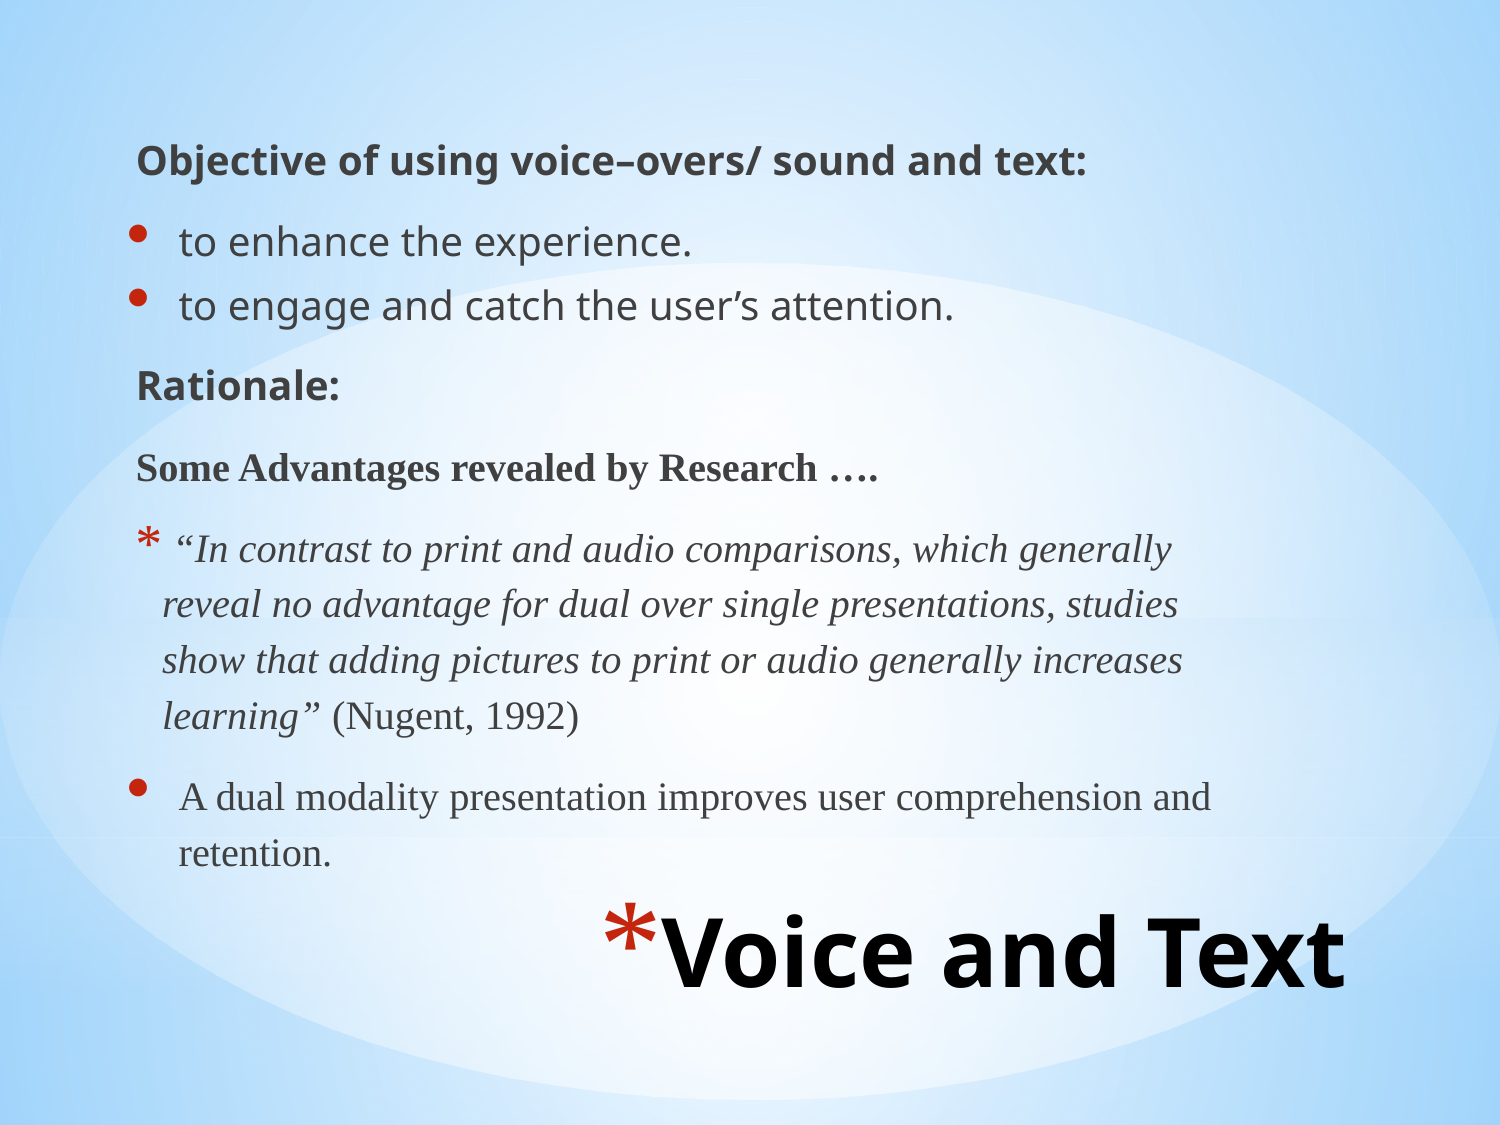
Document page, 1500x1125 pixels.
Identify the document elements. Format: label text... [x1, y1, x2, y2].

title Voice and Text [294, 884, 1363, 1072]
list Objective of using voice–overs/ sound and text: to enhance the experience. to engage and catch the user’s attention. Rationale: Some Advantages revealed by Research …. “In contrast to print and audio comparisons, which generally reveal no advantage for dual over single presentations, studies show that adding pictures to print or audio generally increases learning” (Nugent, 1992) A dual modality presentation improves user comprehension and retention. [114, 120, 1246, 885]
